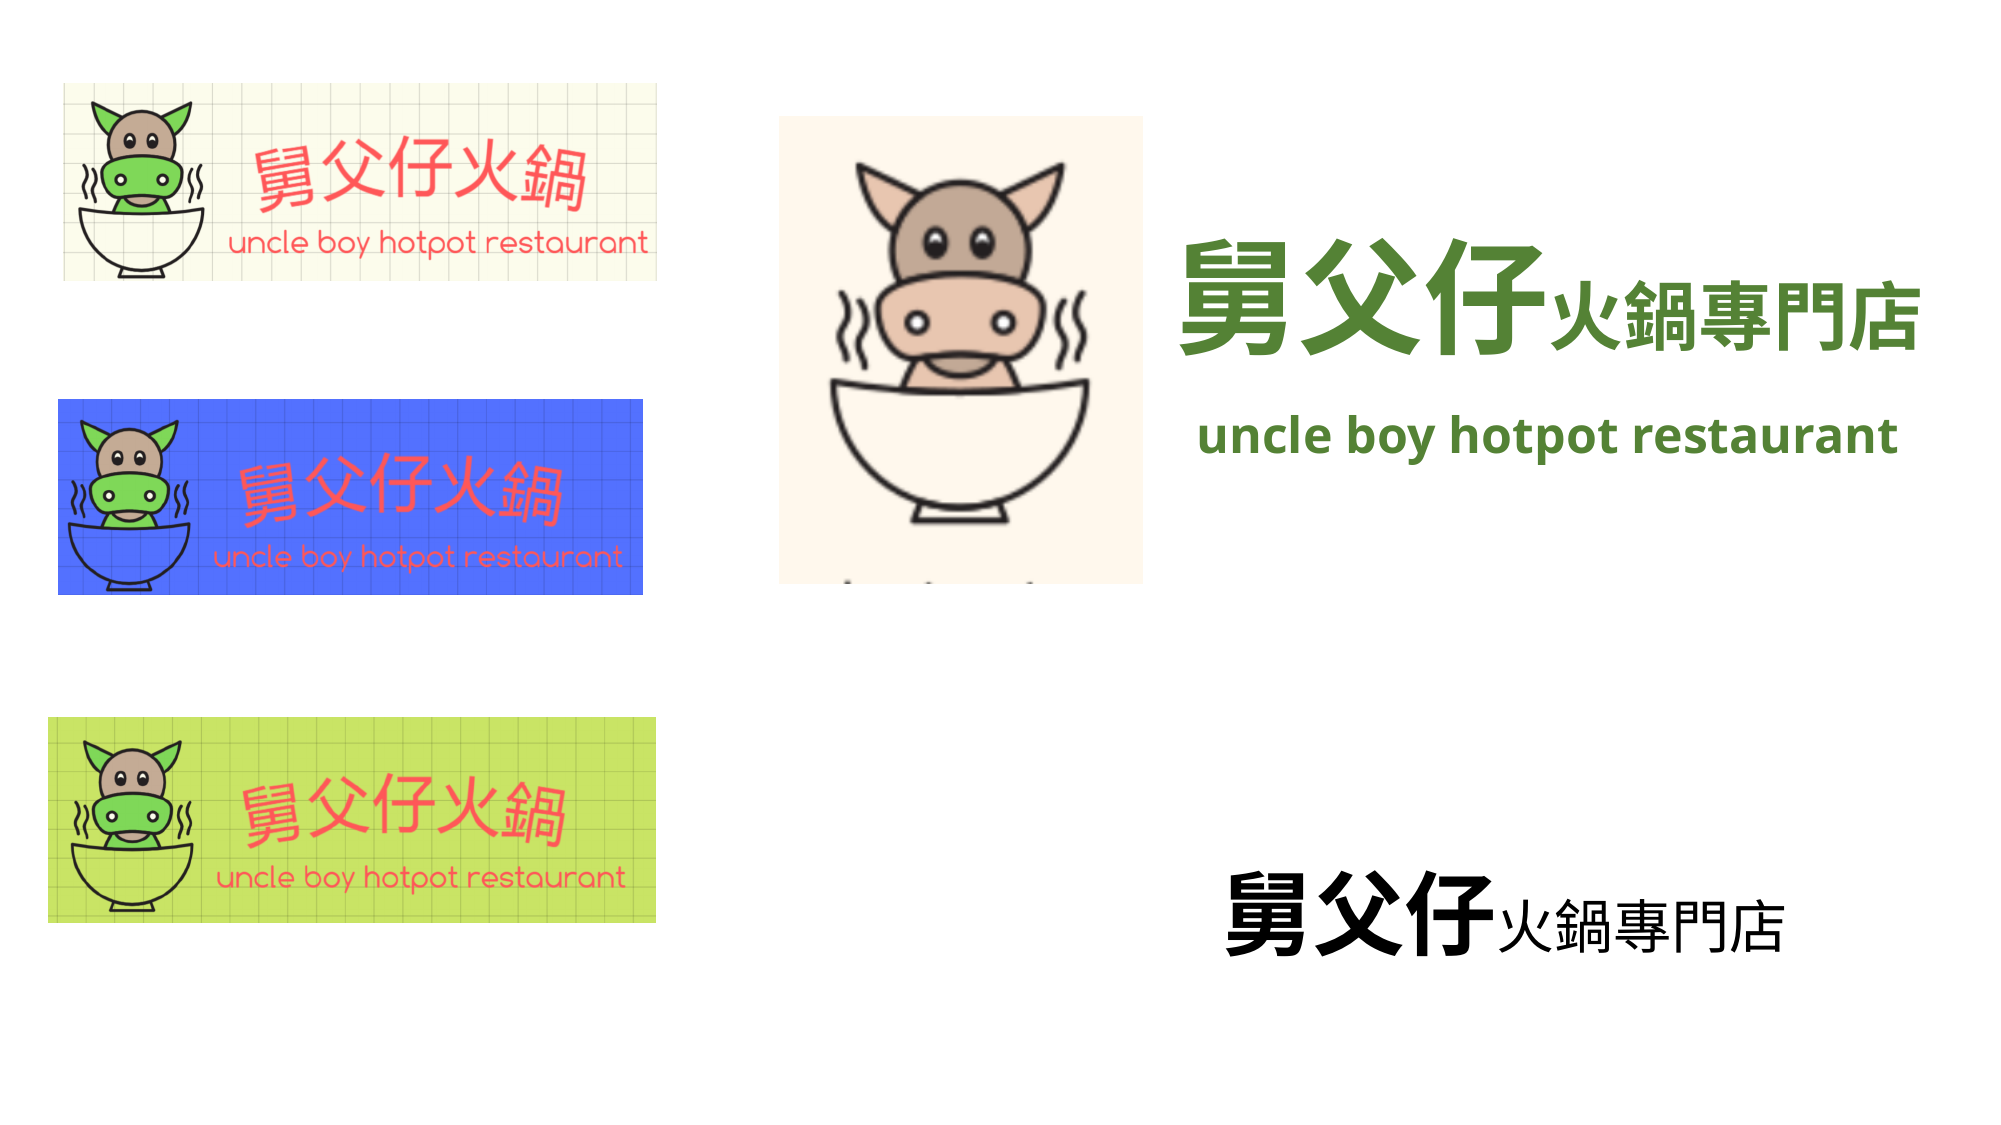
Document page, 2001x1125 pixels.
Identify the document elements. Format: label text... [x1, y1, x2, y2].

picture [779, 116, 1143, 584]
text_box uncle boy hotpot restaurant [1181, 396, 1914, 471]
picture [63, 82, 658, 281]
text_box 舅父仔火鍋專門店 [1143, 212, 1956, 377]
text_box 舅父仔火鍋專門店 [1206, 849, 1803, 975]
picture [58, 399, 643, 595]
picture [48, 717, 656, 923]
